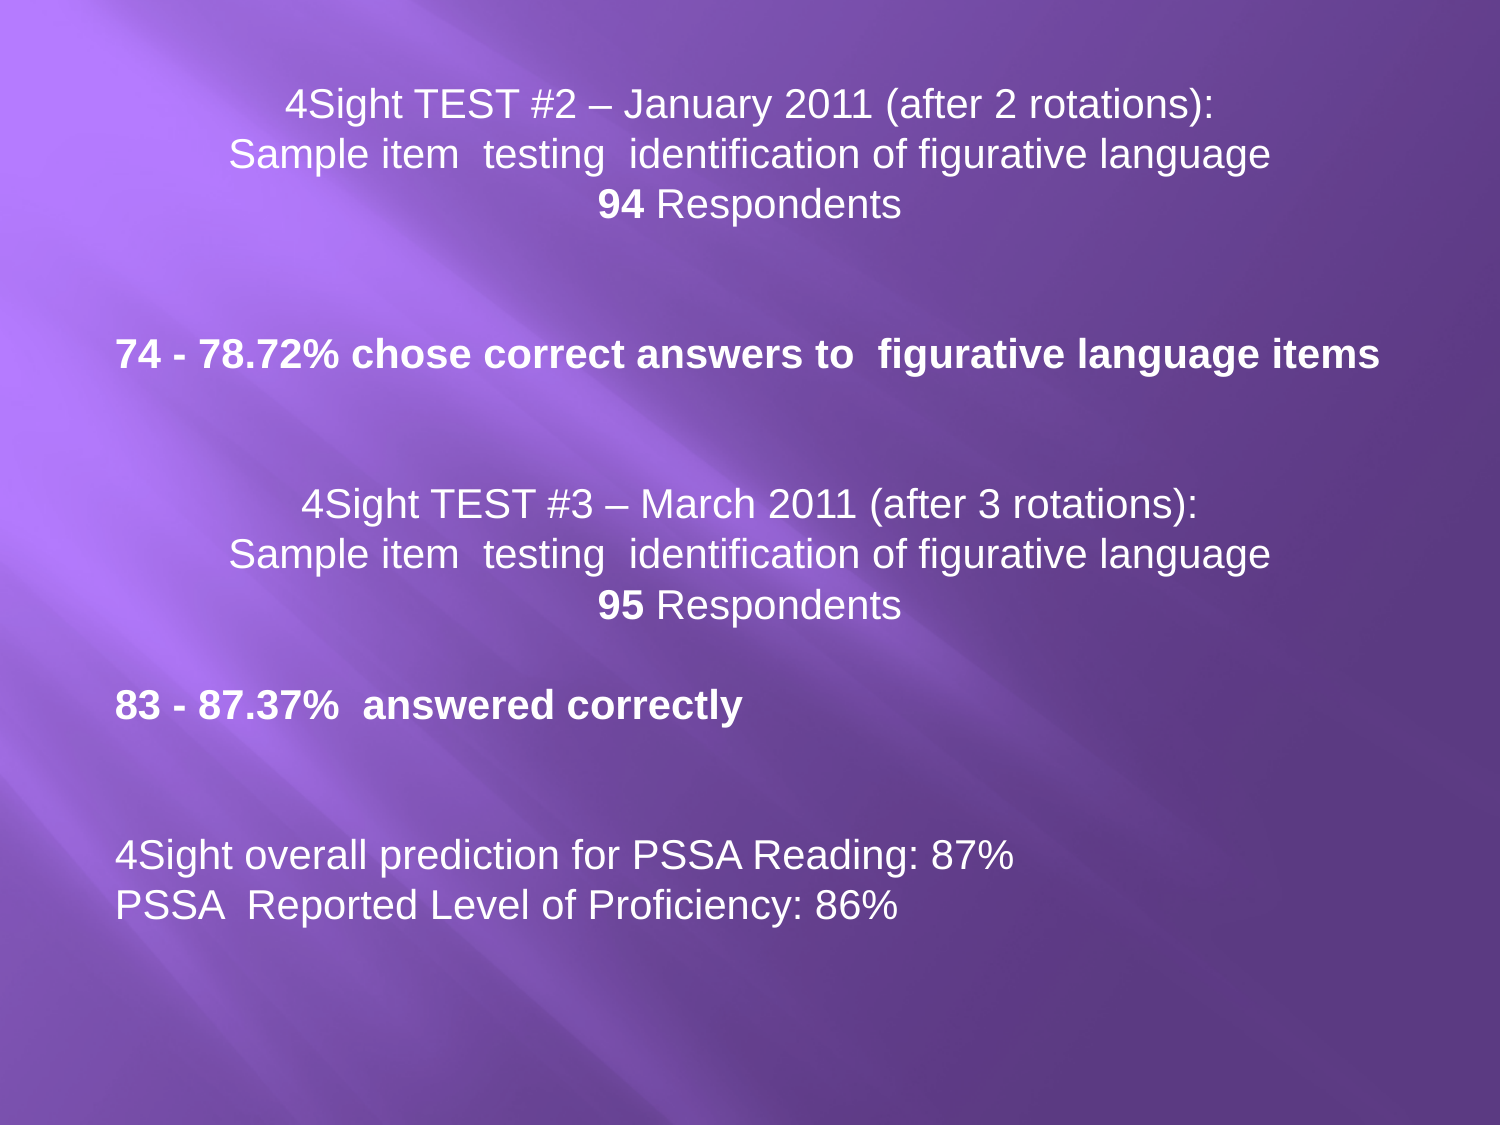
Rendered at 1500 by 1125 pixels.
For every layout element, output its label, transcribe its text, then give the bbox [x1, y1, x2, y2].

text_box 4Sight TEST #2 – January 2011 (after 2 rotations): Sample item testing identification of figurative language 94 Respondents 74 - 78.72% chose correct answers to figurative language items 4Sight TEST #3 – March 2011 (after 3 rotations): Sample item testing identification of figurative language 95 Respondents 83 - 87.37% answered correctly 4Sight overall prediction for PSSA Reading: 87% PSSA Reported Level of Proficiency: 86% [99, 69, 1400, 935]
